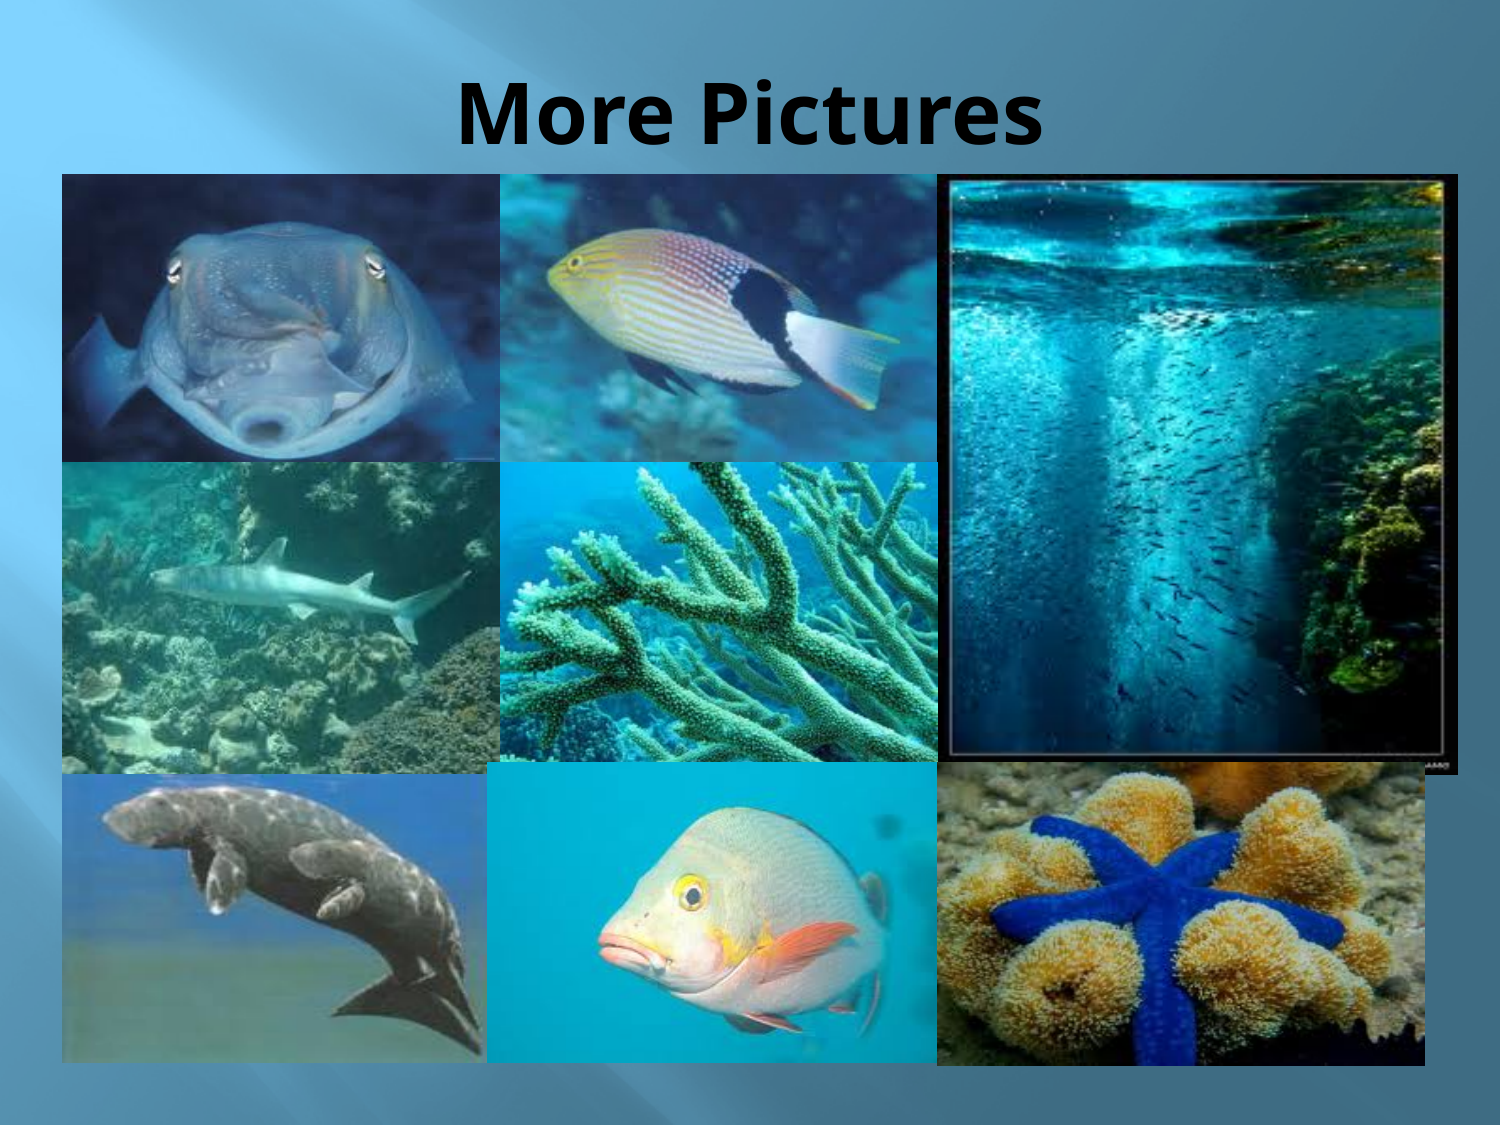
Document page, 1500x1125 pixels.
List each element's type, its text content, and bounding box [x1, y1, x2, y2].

picture [62, 174, 1458, 1066]
title More Pictures [75, 45, 1425, 174]
